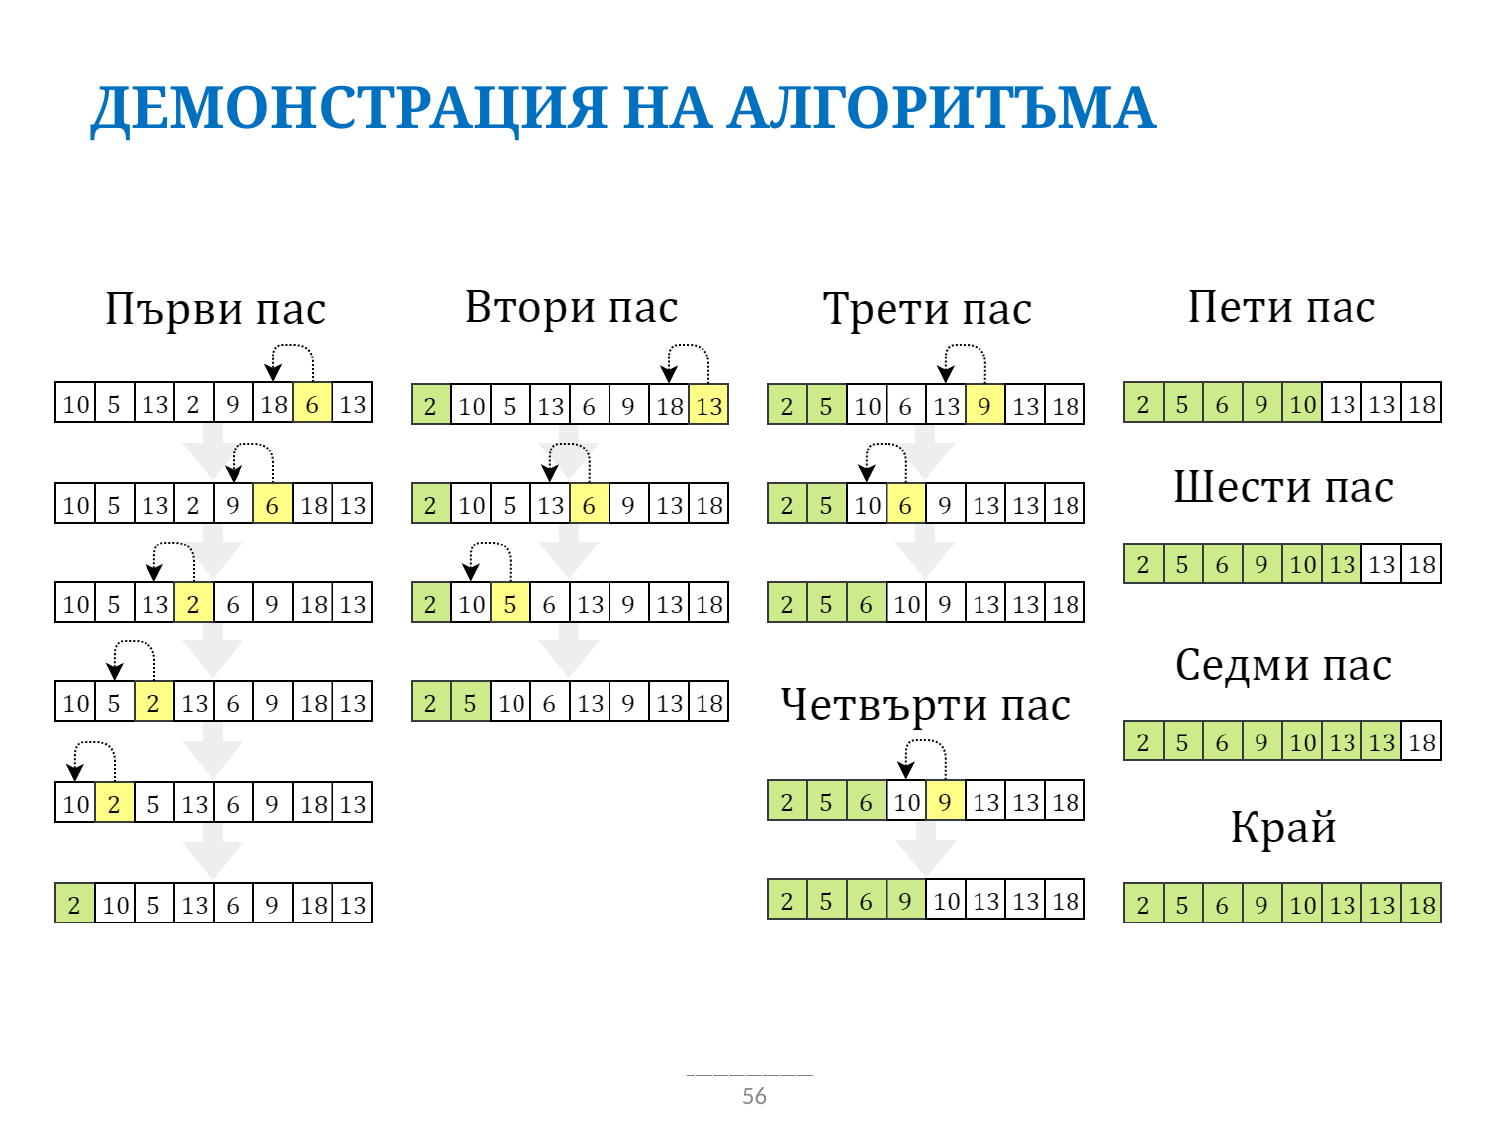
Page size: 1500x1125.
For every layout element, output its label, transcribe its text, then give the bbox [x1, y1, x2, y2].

picture [54, 262, 1443, 923]
slide_number 56 [579, 1065, 930, 1125]
list Демонстрация на алгоритъма [75, 62, 1450, 1063]
